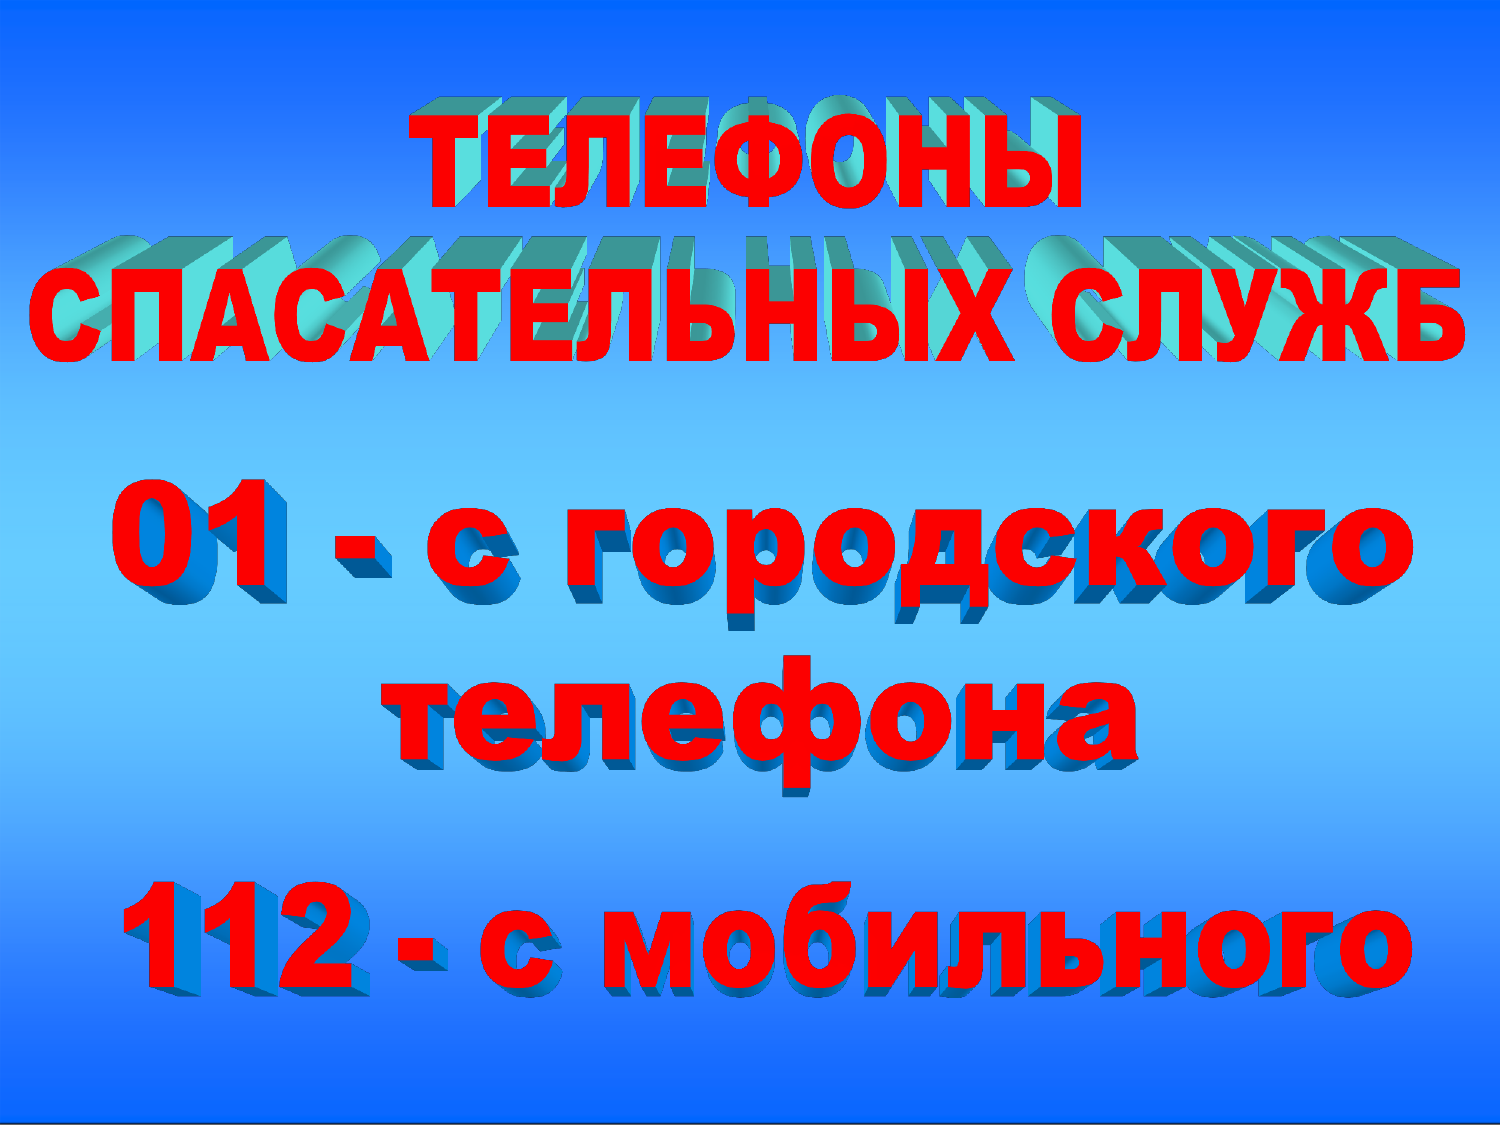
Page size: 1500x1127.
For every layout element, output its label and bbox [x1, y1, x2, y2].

text_box [0, 0, 1500, 1125]
text_box [118, 880, 1417, 1003]
text_box [106, 473, 1418, 802]
text_box [23, 89, 1470, 367]
